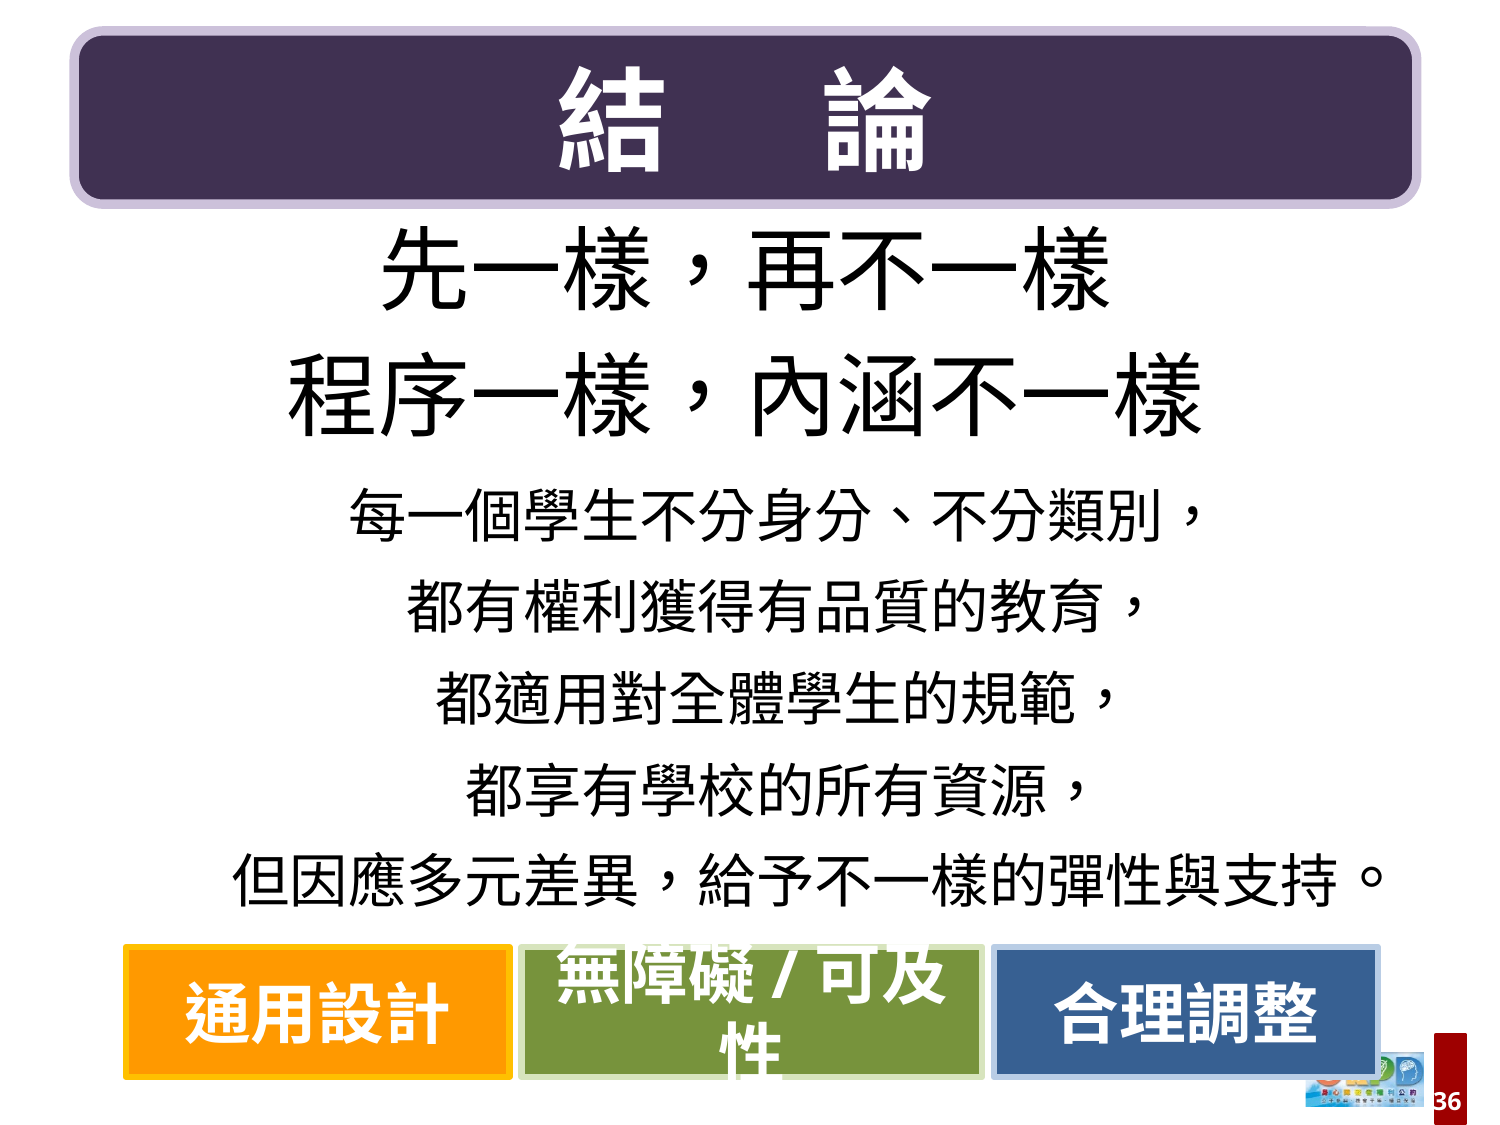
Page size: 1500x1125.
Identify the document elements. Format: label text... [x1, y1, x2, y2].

text_box 每一個學生不分身分、不分類別， 都有權利獲得有品質的教育， 都適用對全體學生的規範， 都享有學校的所有資源， 但因應多元差異，給予不一樣的彈性與支持。 [194, 449, 1376, 923]
text_box 程序一樣，內涵不一樣 [217, 330, 1274, 449]
picture [1305, 1052, 1424, 1107]
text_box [125, 946, 1379, 1078]
text_box 先一樣，再不一樣 [314, 204, 1177, 329]
text_box 結 論 [72, 28, 1419, 207]
slide_number 36 [1413, 1076, 1482, 1125]
